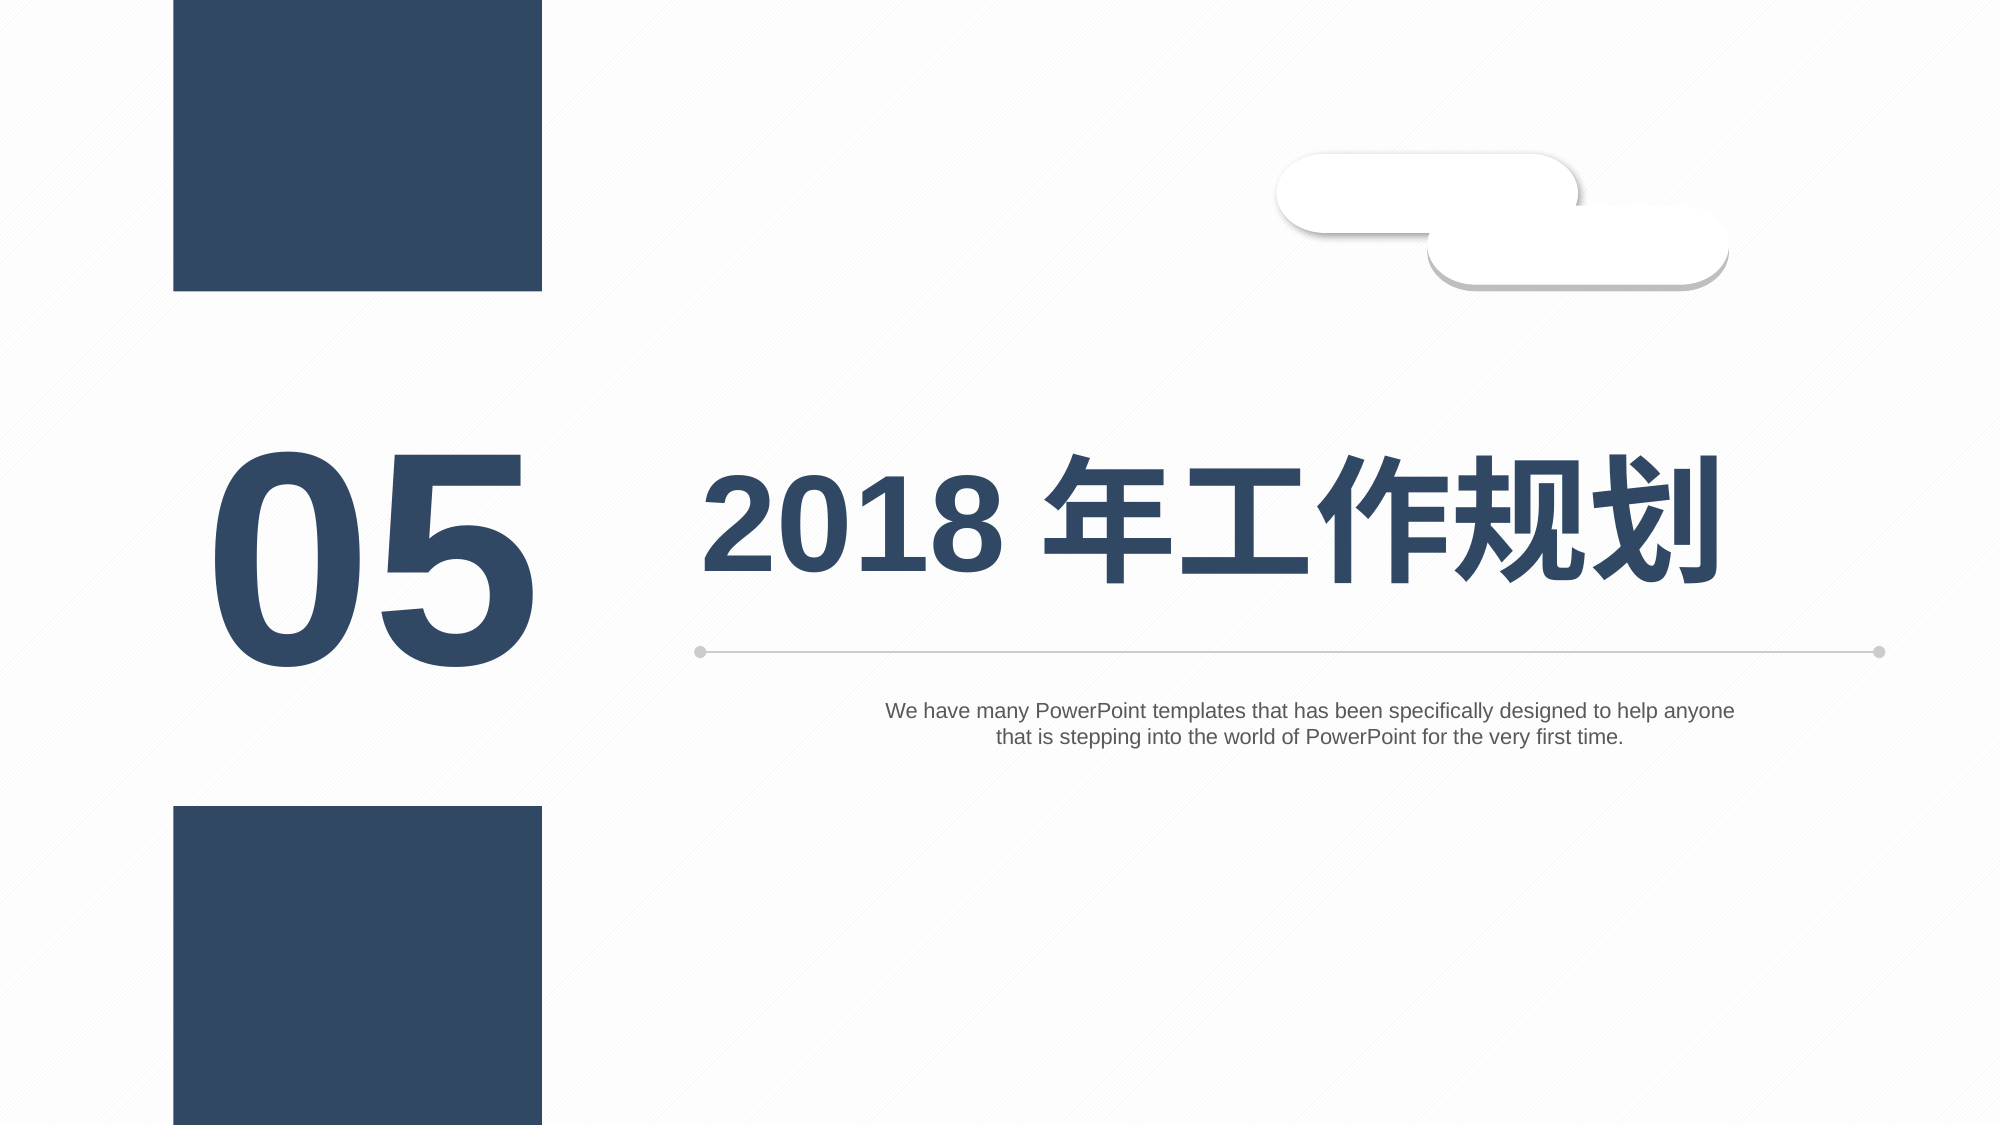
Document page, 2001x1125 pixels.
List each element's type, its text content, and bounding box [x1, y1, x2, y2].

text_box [1276, 153, 1729, 292]
text_box [172, 805, 543, 1125]
text_box 2018年工作规划 [700, 433, 1880, 599]
text_box [172, 0, 543, 292]
text_box We have many PowerPoint templates that has been specifically designed to help anyone that is stepping into the world of PowerPoint for the very first time. [866, 696, 1755, 749]
text_box 05 [173, 359, 542, 725]
